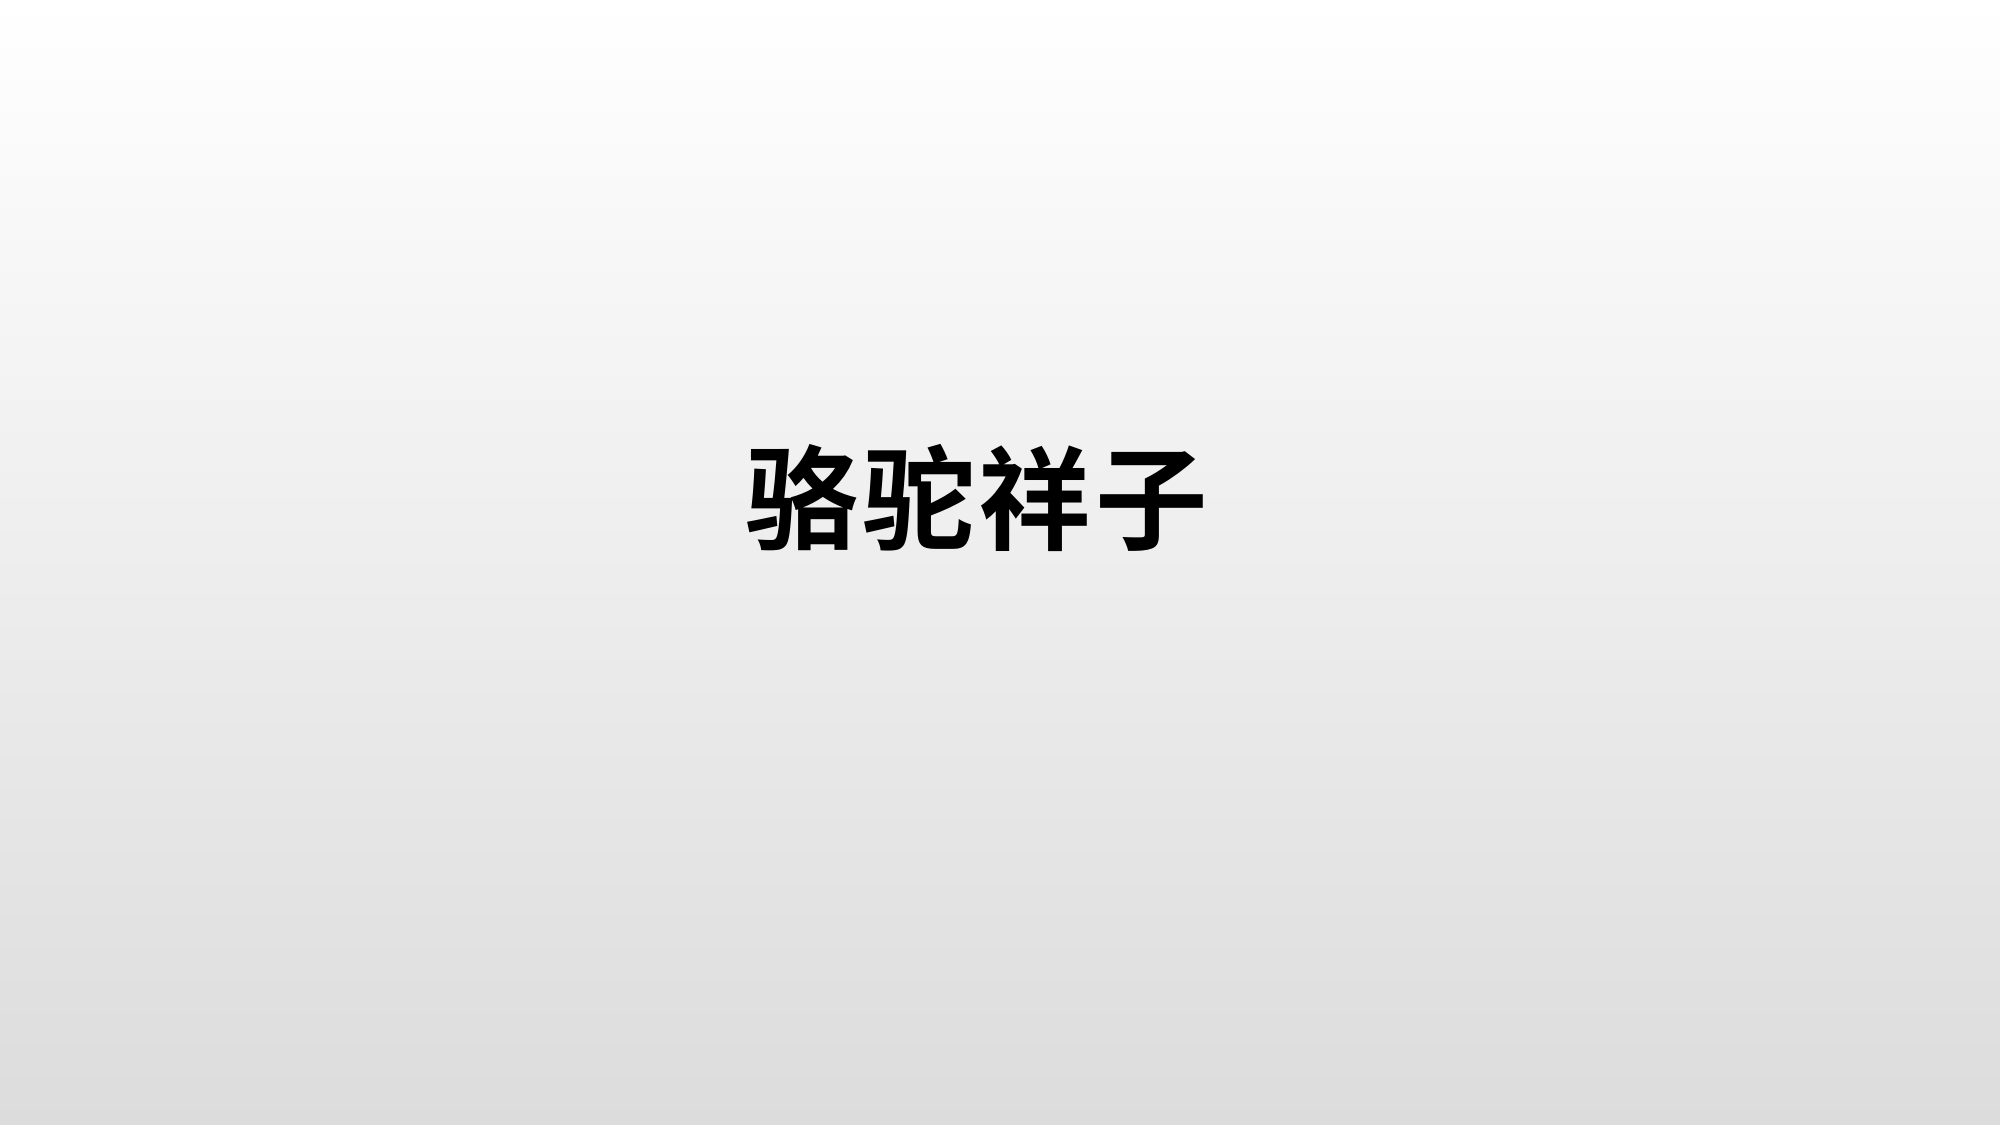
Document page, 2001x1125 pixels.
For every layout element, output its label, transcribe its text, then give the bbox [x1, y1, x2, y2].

title 骆驼祥子 [729, 418, 1472, 575]
